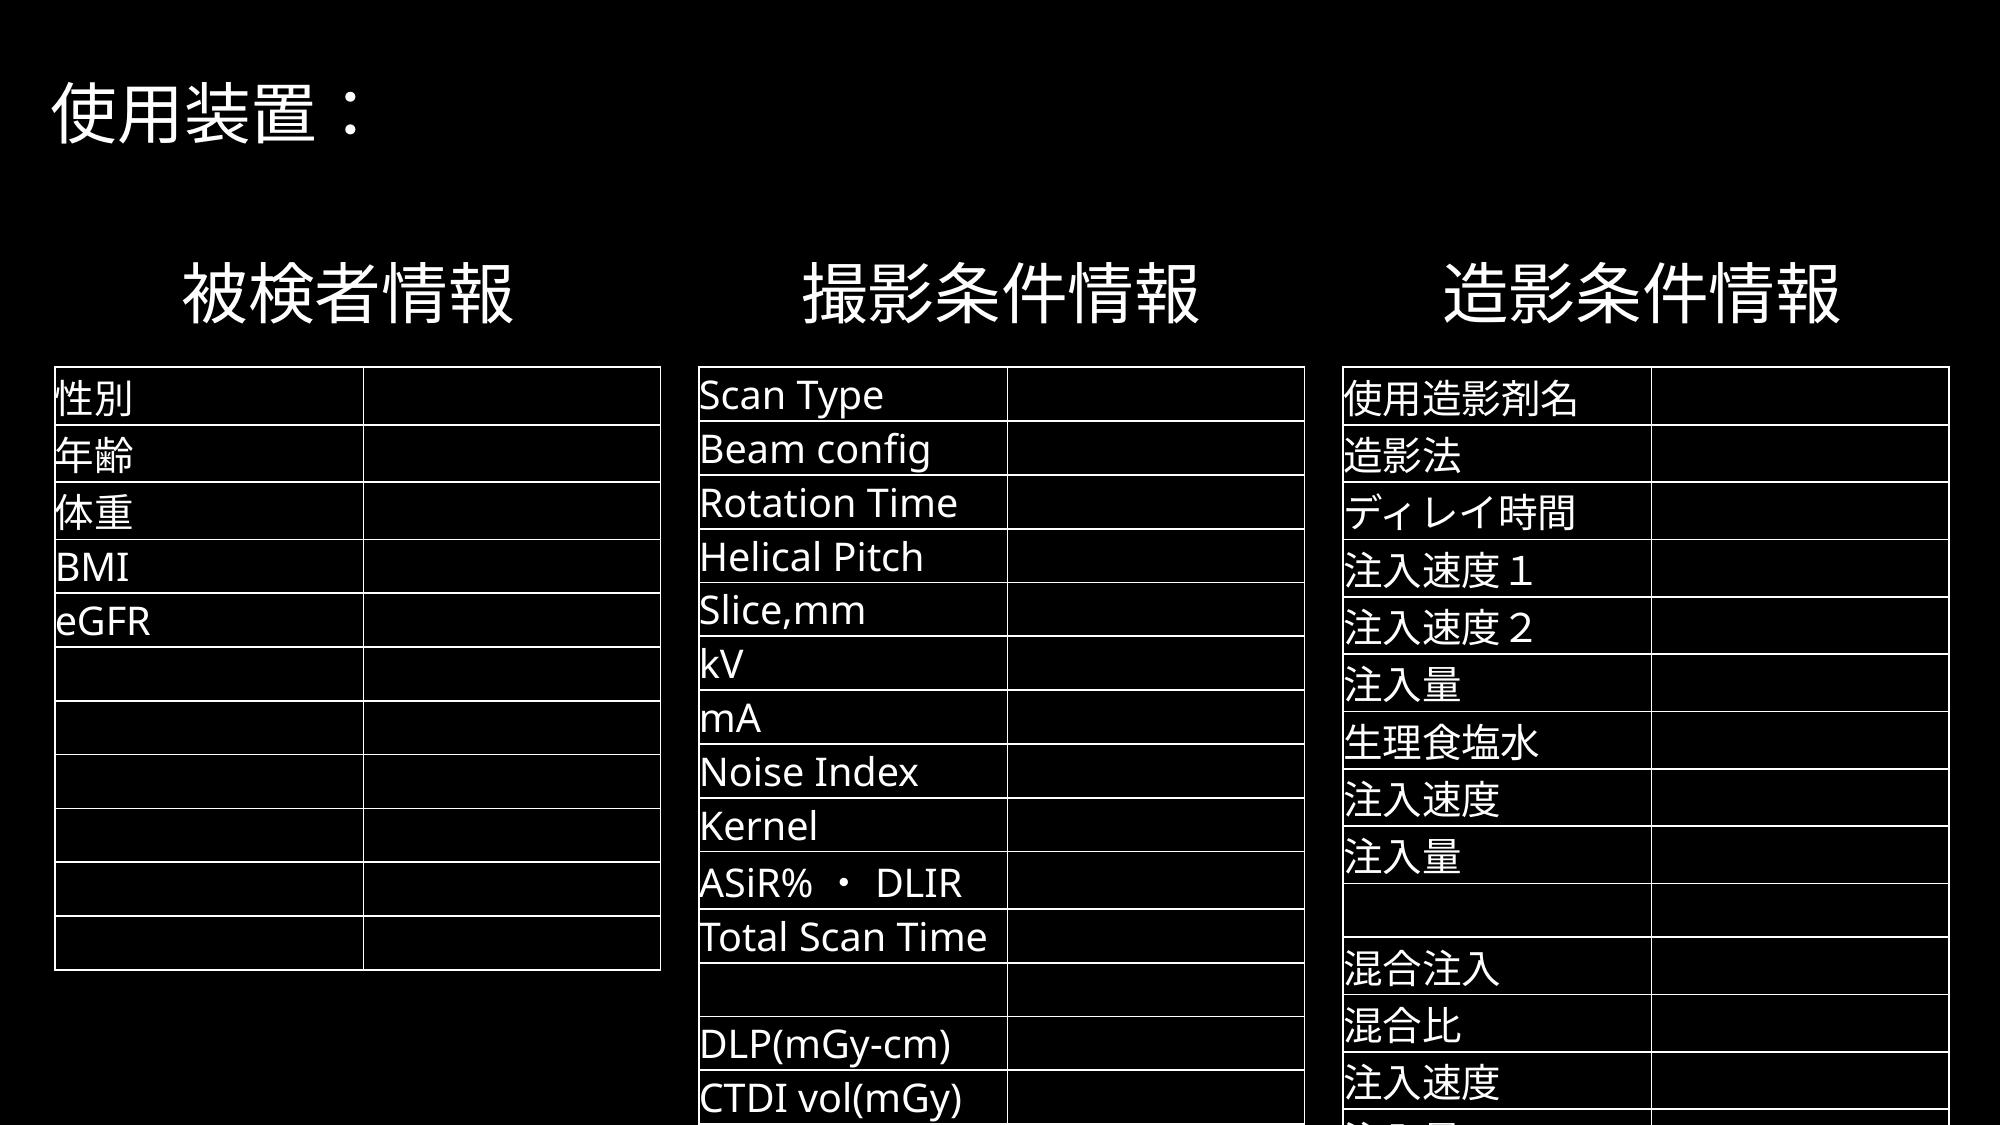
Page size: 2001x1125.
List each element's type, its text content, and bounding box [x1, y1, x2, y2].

table_cell kV [700, 637, 1007, 689]
table_cell [700, 964, 1007, 1016]
table_cell 年齢 [56, 426, 363, 481]
table_cell 注入速度２ [1344, 598, 1651, 653]
table_cell [1344, 884, 1651, 936]
table_cell [364, 426, 660, 481]
table_cell 注入速度 [1344, 1053, 1651, 1108]
table_cell [1008, 583, 1304, 635]
table_cell [364, 755, 660, 808]
table_cell [1008, 691, 1304, 743]
table_cell [364, 917, 660, 969]
table_cell [364, 540, 660, 592]
table_cell mA [700, 691, 1007, 743]
table_cell [364, 863, 660, 915]
table_cell [1008, 530, 1304, 582]
table_cell 注入速度 [1344, 770, 1651, 825]
table_cell [56, 809, 363, 861]
table_cell [1652, 995, 1948, 1051]
table_cell ディレイ時間 [1344, 483, 1651, 539]
table_cell [1652, 884, 1948, 936]
text_box 撮影条件情報 [698, 244, 1305, 340]
table_cell [1652, 426, 1948, 481]
table_cell [364, 594, 660, 646]
table_cell [1652, 540, 1948, 596]
table_cell 混合注入 [1344, 938, 1651, 994]
table_cell 造影法 [1344, 426, 1651, 481]
table_cell [364, 483, 660, 539]
table_cell [1008, 1071, 1304, 1123]
table_cell Slice,mm [700, 583, 1007, 635]
table_cell [1652, 712, 1948, 768]
table_cell [1008, 476, 1304, 528]
table_cell [1008, 637, 1304, 689]
table_cell [56, 648, 363, 700]
table_cell [1008, 964, 1304, 1016]
table_cell [1008, 1017, 1304, 1069]
table_header 性別 [56, 368, 363, 424]
table_cell [1008, 799, 1304, 851]
table_header [1008, 368, 1304, 420]
table_cell [1652, 827, 1948, 883]
table_cell Rotation Time [700, 476, 1007, 528]
table_cell 注入量 [1344, 1110, 1651, 1125]
table_cell [1652, 1110, 1948, 1125]
table_cell DLP(mGy-cm) [700, 1017, 1007, 1069]
table_cell [56, 863, 363, 915]
table_header Scan Type [700, 368, 1007, 420]
text_box 被検者情報 [36, 244, 661, 340]
table_cell [56, 702, 363, 754]
table_cell Total Scan Time [700, 910, 1007, 962]
table_cell 注入量 [1344, 827, 1651, 883]
table_cell eGFR [56, 594, 363, 646]
table_cell [56, 917, 363, 969]
table_cell Kernel [700, 799, 1007, 851]
table_cell BMI [56, 540, 363, 592]
table_header [364, 368, 660, 424]
table_cell 混合比 [1344, 995, 1651, 1051]
table_cell [1652, 938, 1948, 994]
table_cell [364, 648, 660, 700]
table_cell [1008, 910, 1304, 962]
table_cell Beam config [700, 422, 1007, 474]
table_header 使用造影剤名 [1344, 368, 1651, 424]
table_cell 生理食塩水 [1344, 712, 1651, 768]
table_cell 注入速度１ [1344, 540, 1651, 596]
table_cell [1008, 745, 1304, 797]
table_cell Helical Pitch [700, 530, 1007, 582]
table_cell [1008, 422, 1304, 474]
table_cell 注入量 [1344, 655, 1651, 711]
table_cell ASiR%・DLIR [700, 852, 1007, 908]
table_cell CTDI vol(mGy) [700, 1071, 1007, 1123]
text_box 使用装置： [36, 64, 1949, 160]
table_header [1652, 368, 1948, 424]
table_cell [56, 755, 363, 808]
table_cell [1652, 483, 1948, 539]
table_cell [1652, 1053, 1948, 1108]
table_cell [364, 702, 660, 754]
table_cell [364, 809, 660, 861]
table_cell 体重 [56, 483, 363, 539]
table_cell [1008, 852, 1304, 908]
table_cell Noise Index [700, 745, 1007, 797]
table_cell [1652, 598, 1948, 653]
table_cell [1652, 655, 1948, 711]
table_cell [1652, 770, 1948, 825]
text_box 造影条件情報 [1339, 244, 1946, 340]
